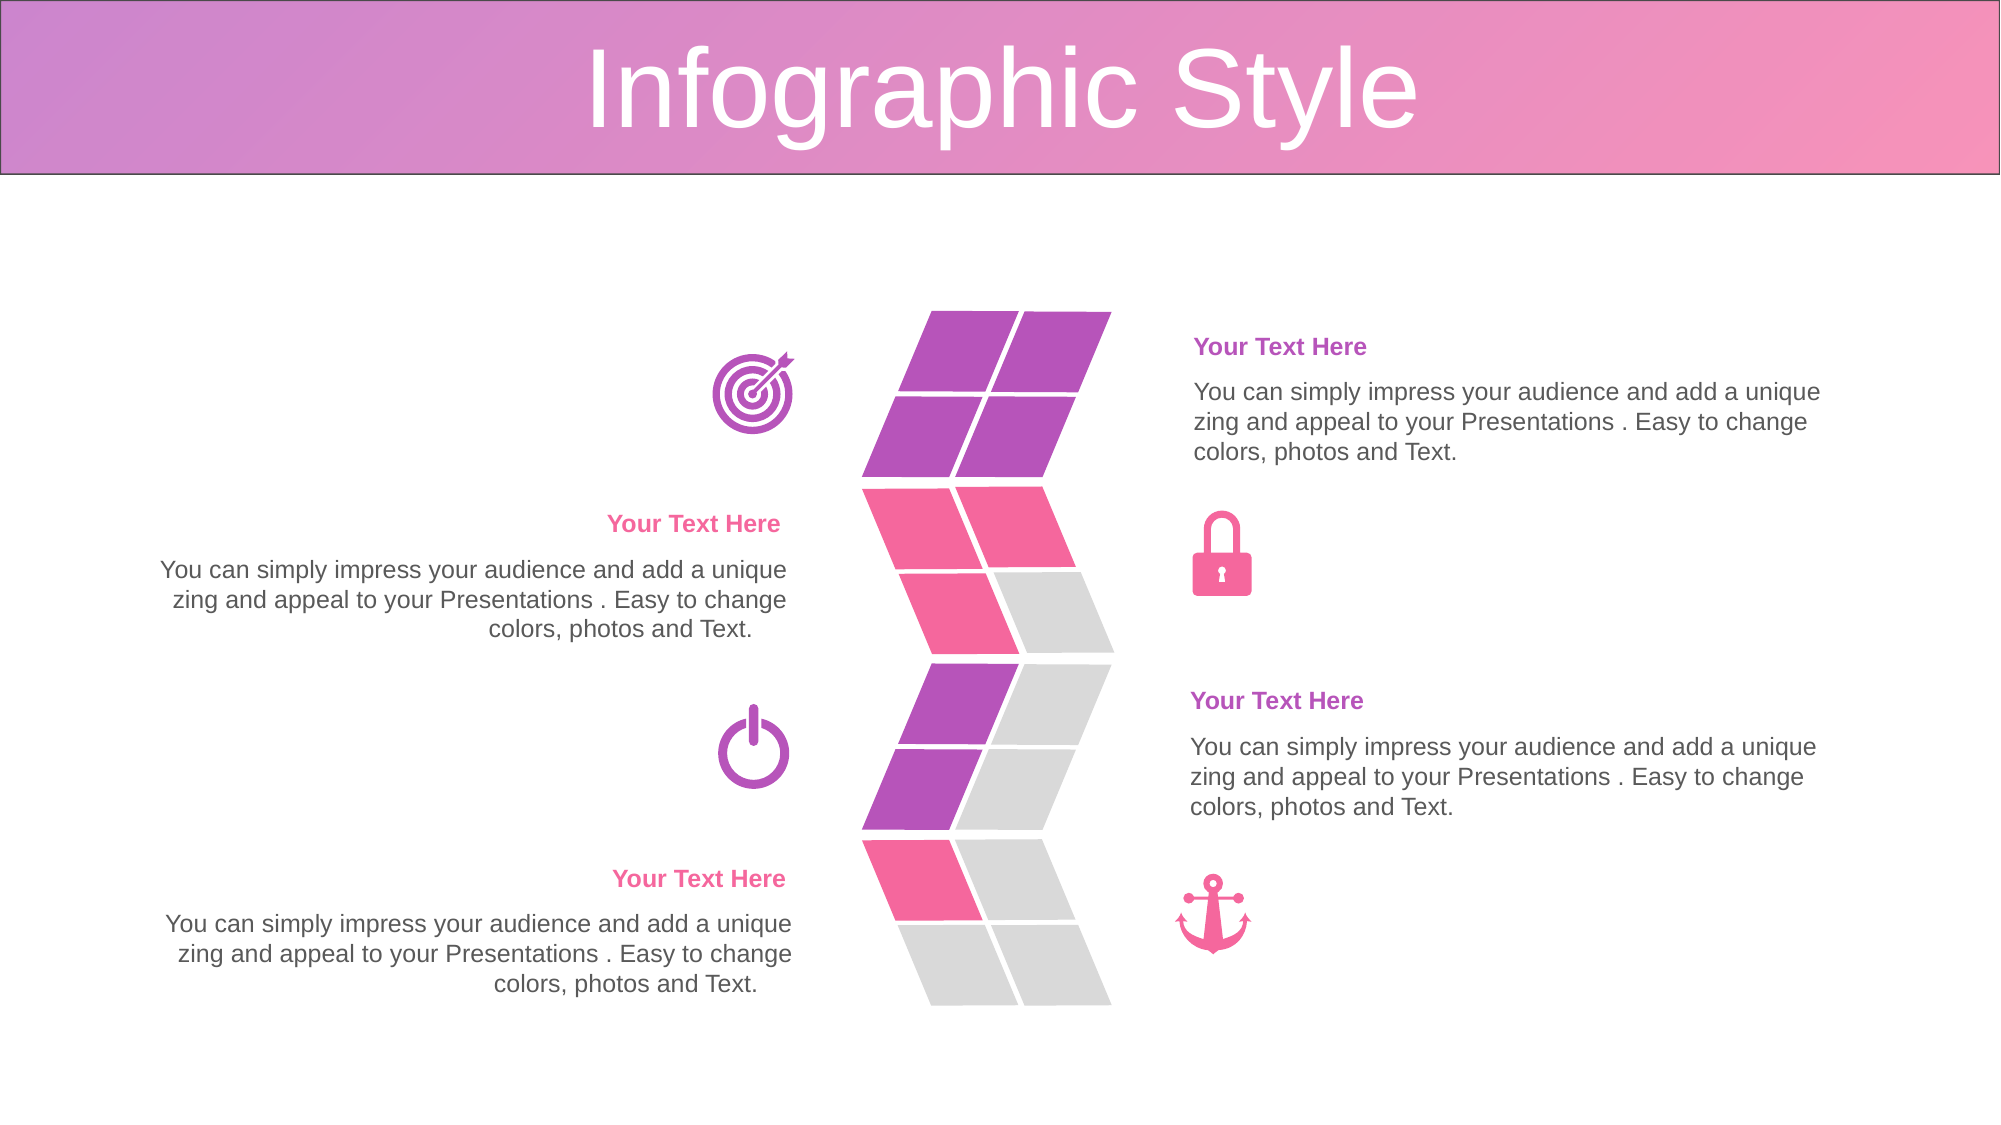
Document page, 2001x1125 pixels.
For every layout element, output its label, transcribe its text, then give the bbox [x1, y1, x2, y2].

text_box [1191, 509, 1253, 597]
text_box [1175, 677, 1852, 829]
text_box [1178, 323, 1855, 475]
text_box [717, 702, 791, 790]
list Infographic Style [53, 31, 1952, 151]
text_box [123, 854, 809, 1007]
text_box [118, 500, 804, 652]
text_box [1171, 872, 1255, 956]
text_box [711, 348, 798, 436]
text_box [849, 302, 1127, 1014]
